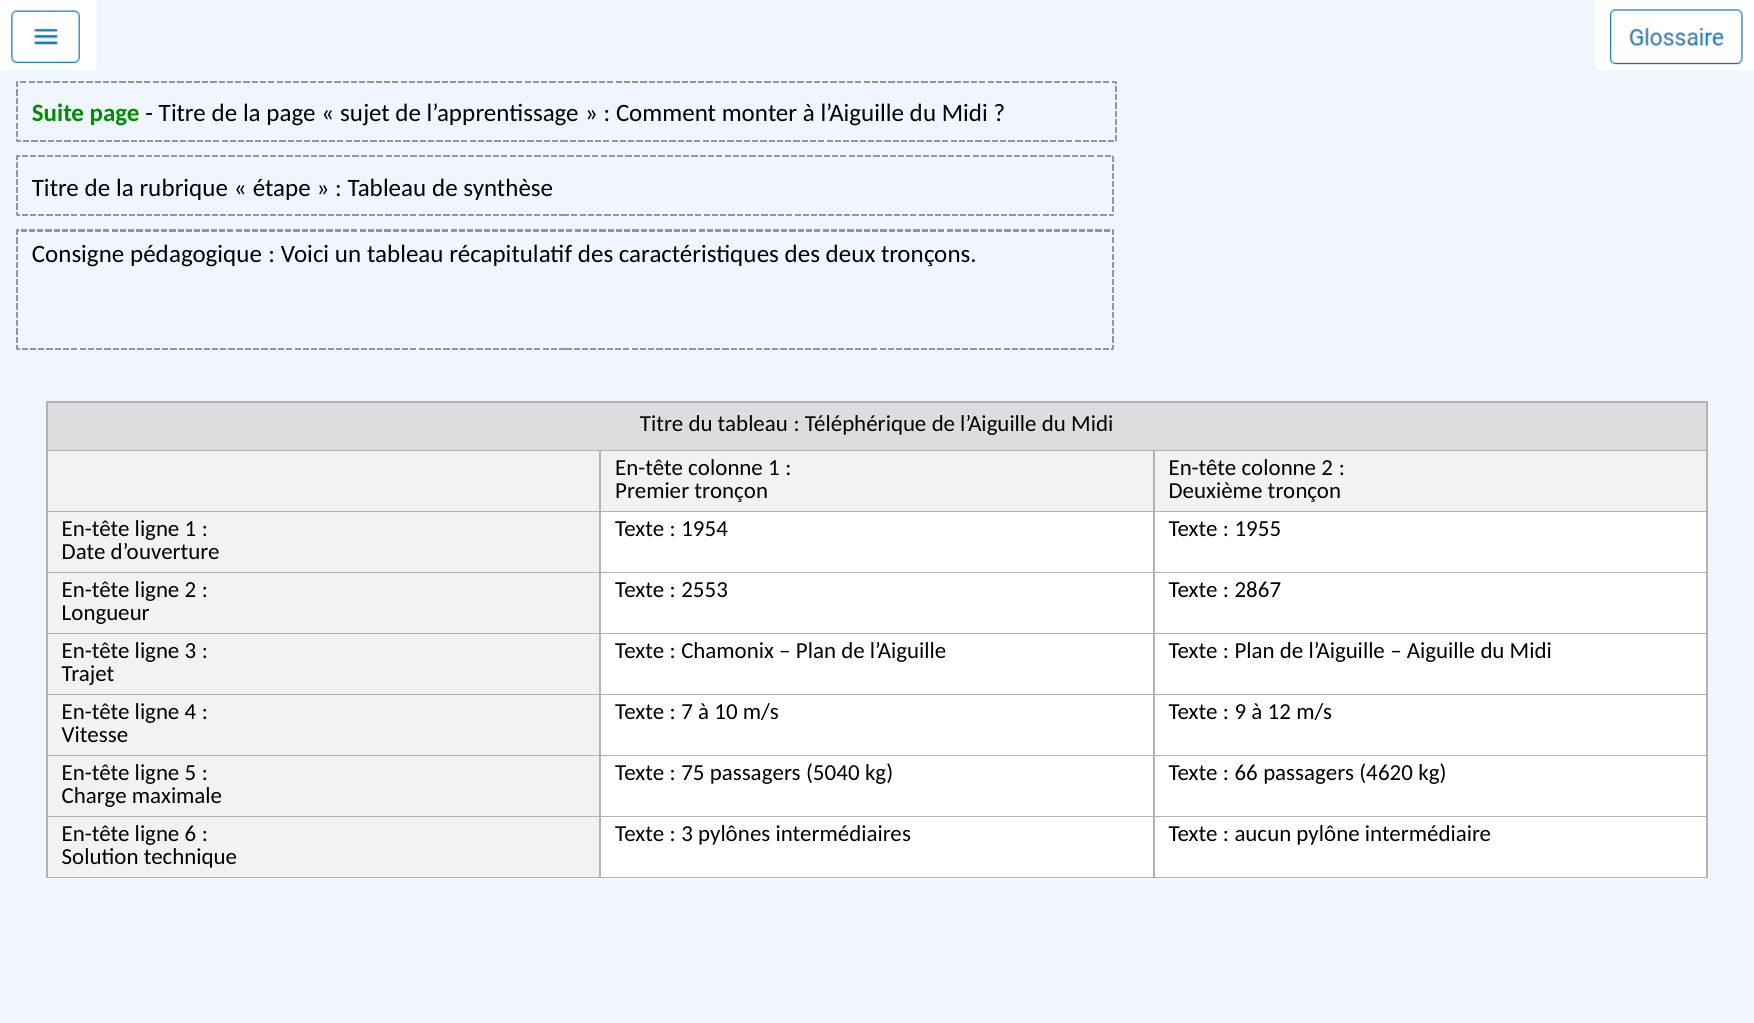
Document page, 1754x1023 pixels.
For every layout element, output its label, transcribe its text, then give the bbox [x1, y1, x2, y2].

table_cell En-tête colonne 1 : Premier tronçon [601, 451, 1153, 511]
table_cell En-tête ligne 3 : Trajet [48, 634, 599, 694]
table_cell En-tête ligne 6 : Solution technique [48, 817, 599, 877]
table_cell En-tête ligne 4 : Vitesse [48, 695, 599, 755]
table_cell Texte : Chamonix – Plan de l’Aiguille [601, 634, 1153, 694]
table_cell Texte : 2867 [1155, 573, 1706, 633]
table_cell Texte : 7 à 10 m/s [601, 695, 1153, 755]
picture [1595, 0, 1754, 70]
table_cell Texte : 1954 [601, 512, 1153, 572]
text_box Consigne pédagogique : Voici un tableau récapitulatif des caractéristiques des deux tronçons. [17, 230, 1114, 349]
table_cell [48, 451, 599, 511]
table_cell Texte : 3 pylônes intermédiaires [601, 817, 1153, 877]
table_cell Texte : 2553 [601, 573, 1153, 633]
table_cell En-tête ligne 2 : Longueur [48, 573, 599, 633]
table_header Titre du tableau : Téléphérique de l’Aiguille du Midi [48, 403, 1706, 450]
table_cell Texte : 9 à 12 m/s [1155, 695, 1706, 755]
table_cell Texte : aucun pylône intermédiaire [1155, 817, 1706, 877]
text_box Titre de la rubrique « étape » : Tableau de synthèse [17, 156, 1114, 216]
table_cell Texte : 1955 [1155, 512, 1706, 572]
text_box Suite page - Titre de la page « sujet de l’apprentissage » : Comment monter à l’Aiguille du Midi ? [17, 82, 1117, 142]
picture [0, 0, 97, 70]
table_cell Texte : 75 passagers (5040 kg) [601, 756, 1153, 816]
table_cell Texte : Plan de l’Aiguille – Aiguille du Midi [1155, 634, 1706, 694]
table_cell En-tête ligne 1 : Date d’ouverture [48, 512, 599, 572]
table_cell Texte : 66 passagers (4620 kg) [1155, 756, 1706, 816]
table_cell En-tête ligne 5 : Charge maximale [48, 756, 599, 816]
table_cell En-tête colonne 2 : Deuxième tronçon [1155, 451, 1706, 511]
